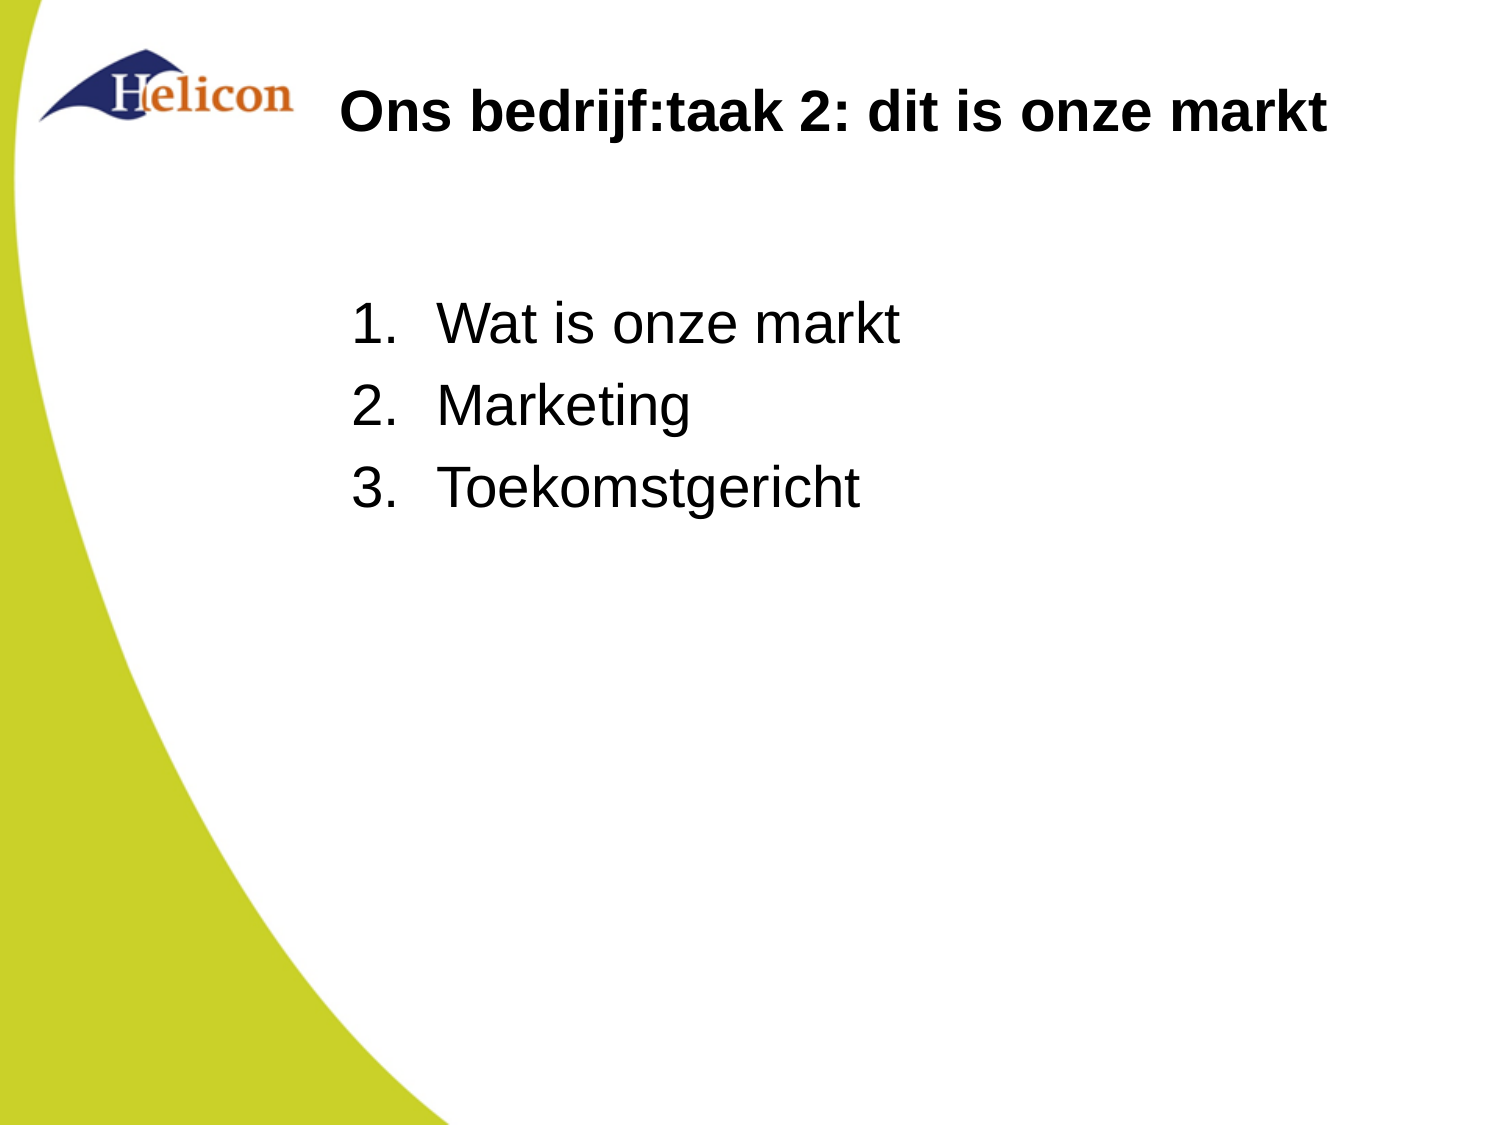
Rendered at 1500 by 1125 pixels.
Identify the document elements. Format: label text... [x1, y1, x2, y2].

picture [0, 0, 1500, 1125]
title Ons bedrijf:taak 2: dit is onze markt [324, 54, 1415, 161]
list Wat is onze markt Marketing Toekomstgericht [336, 196, 1425, 1005]
